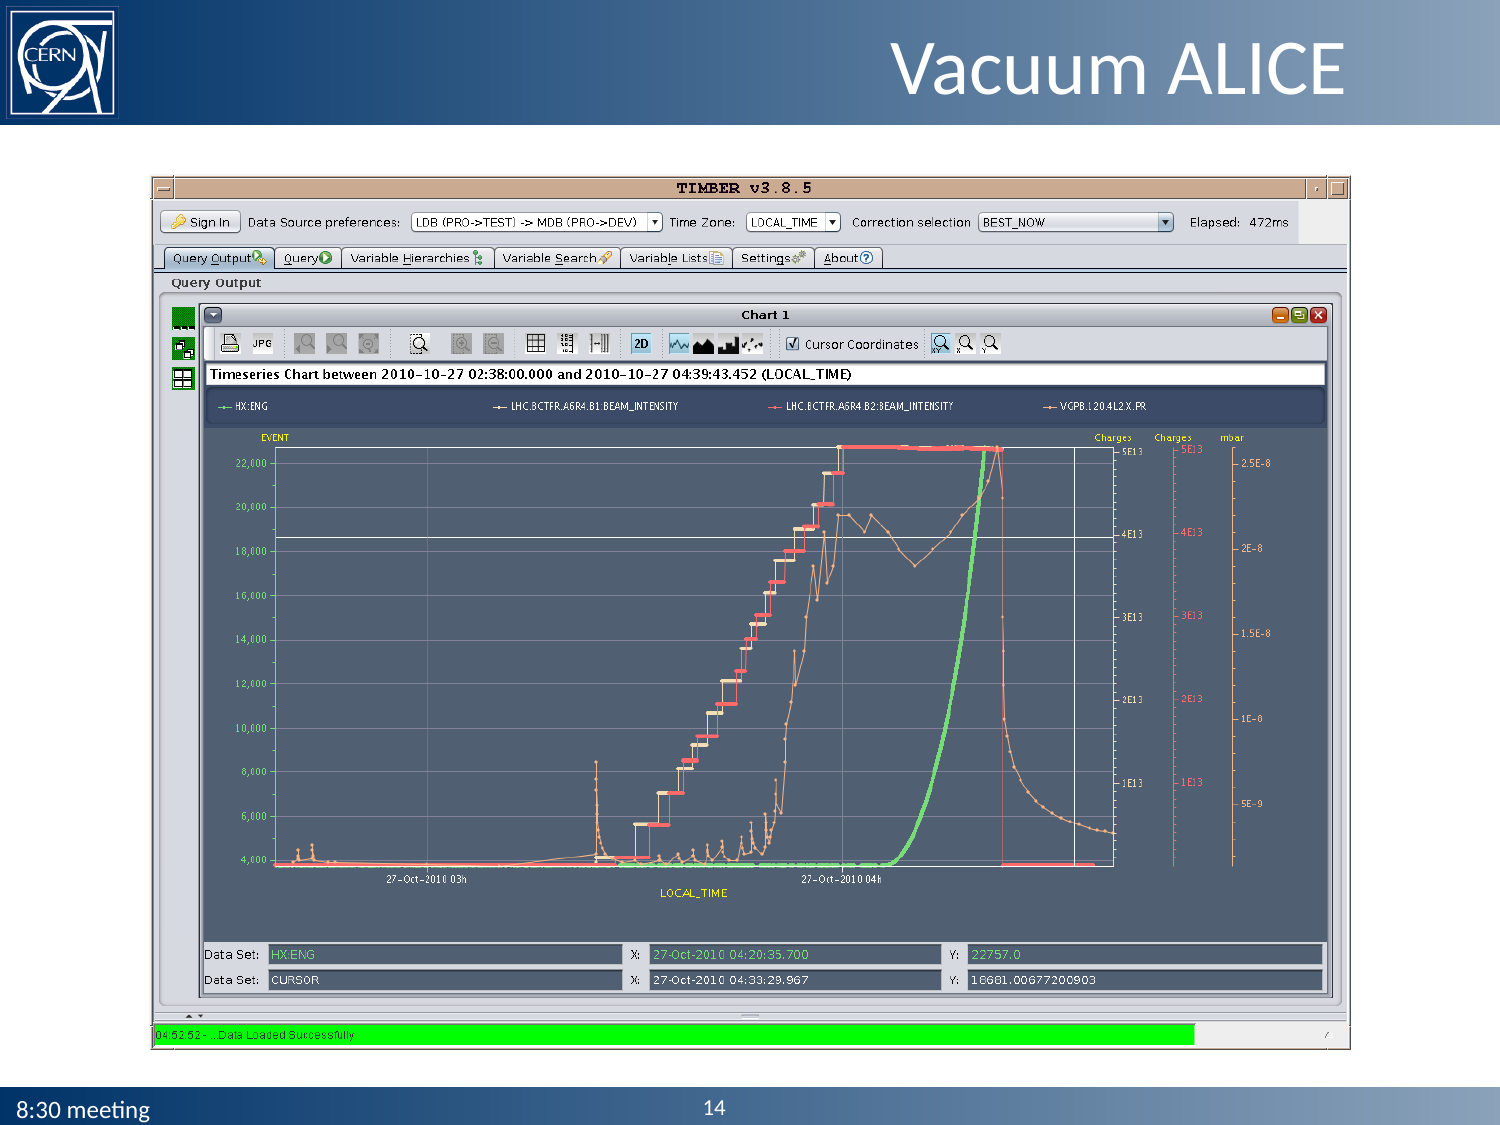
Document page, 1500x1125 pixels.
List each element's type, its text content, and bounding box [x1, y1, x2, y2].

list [37, 174, 1463, 1051]
slide_number 14 [687, 1089, 876, 1125]
title Vacuum ALICE [124, 0, 1363, 126]
footer 8:30 meeting [0, 1093, 597, 1125]
picture [6, 6, 119, 119]
